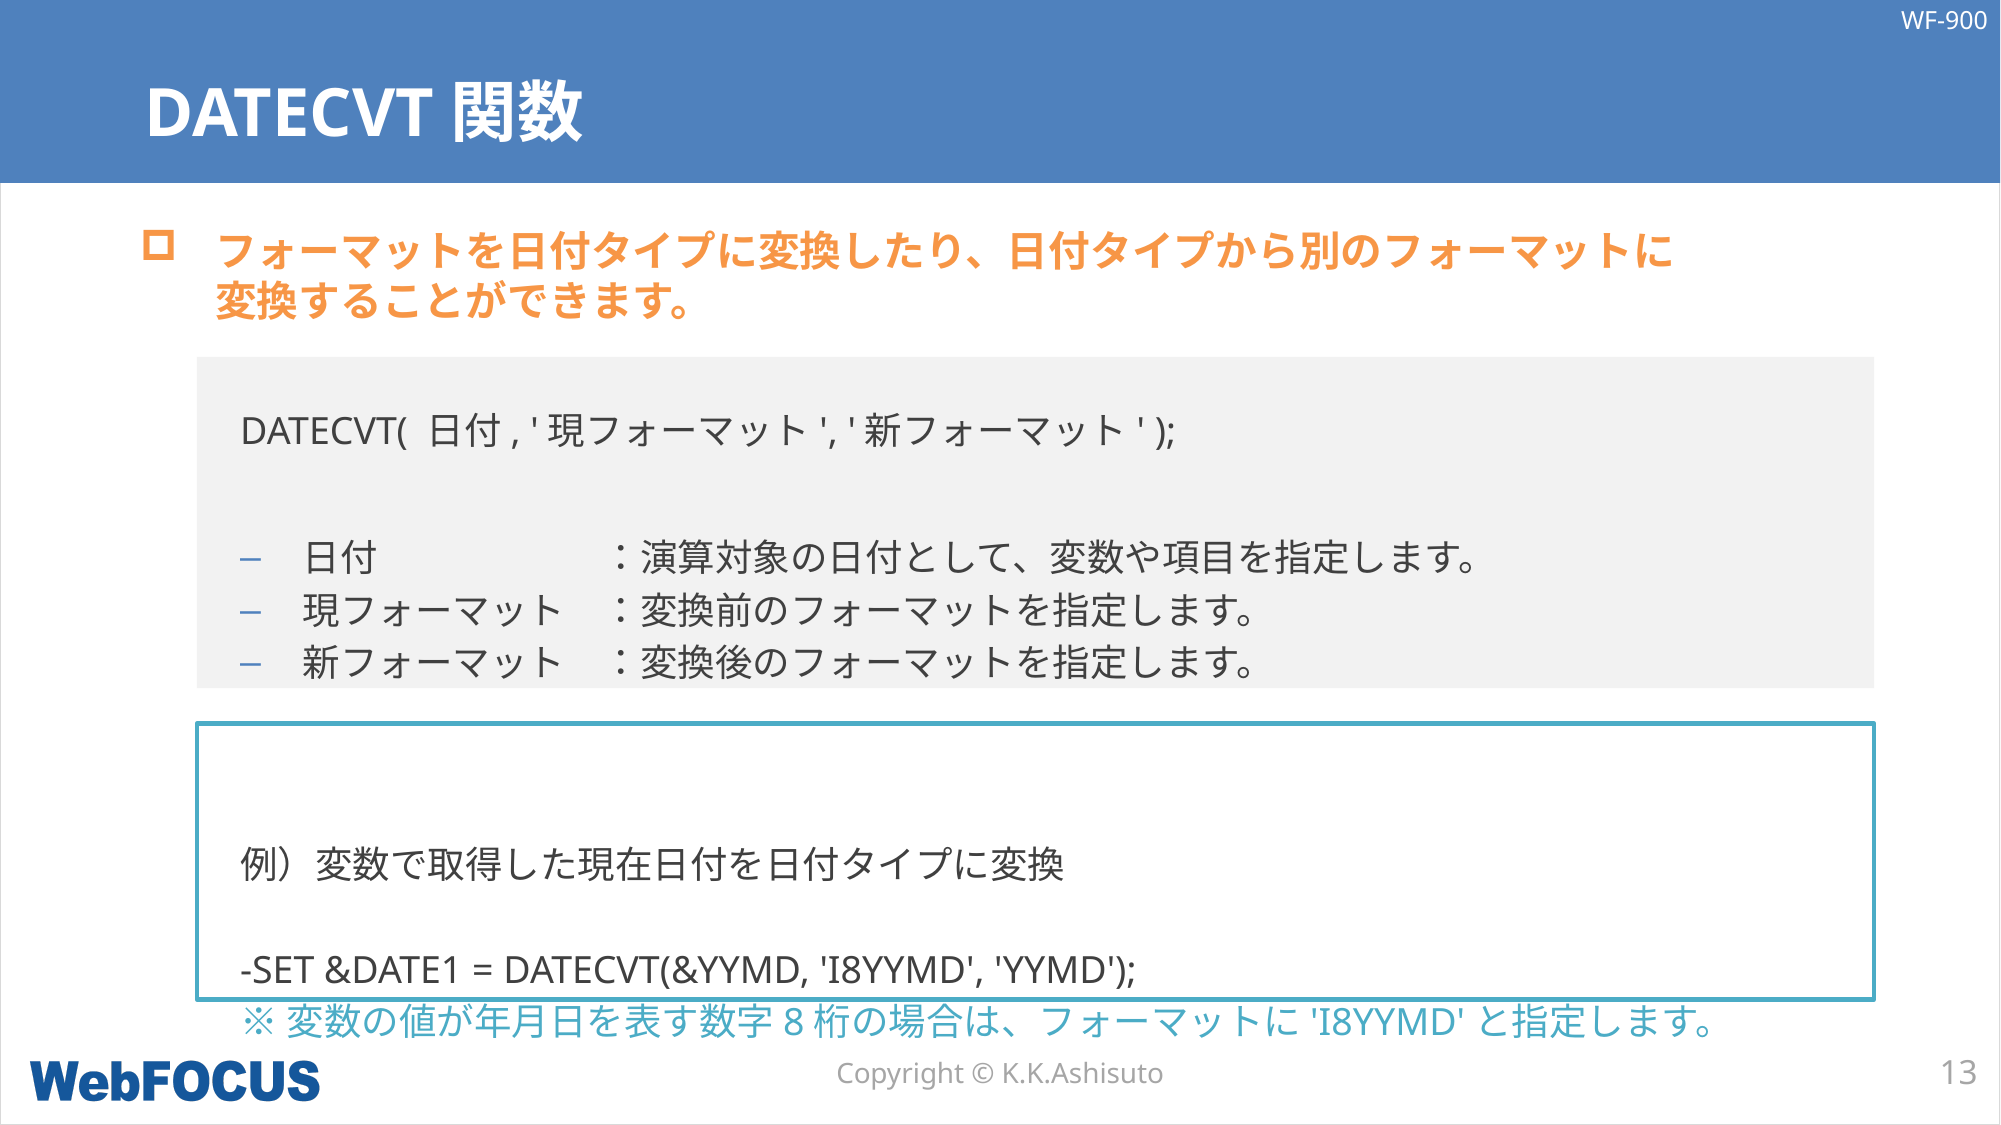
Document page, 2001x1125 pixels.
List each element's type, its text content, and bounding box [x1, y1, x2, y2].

list フォーマットを日付タイプに変換したり、日付タイプから別のフォーマットに 変換することができます。 DATECVT( 日付, '現フォーマット', '新フォーマット' ); 日付 ：演算対象の日付として、変数や項目を指定します。 現フォーマット ：変換前のフォーマットを指定します。 新フォーマット ：変換後のフォーマットを指定します。 例）変数で取得した現在日付を日付タイプに変換 -SET &DATE1 = DATECVT(&YYMD, 'I8YYMD', 'YYMD'); ※変数の値が年月日を表す数字8桁の場合は、フォーマットに'I8YYMD'と指定します。 [125, 217, 1926, 1020]
title DATECVT関数 [129, 50, 1924, 169]
picture [25, 1050, 323, 1111]
text_box [195, 721, 1876, 1002]
